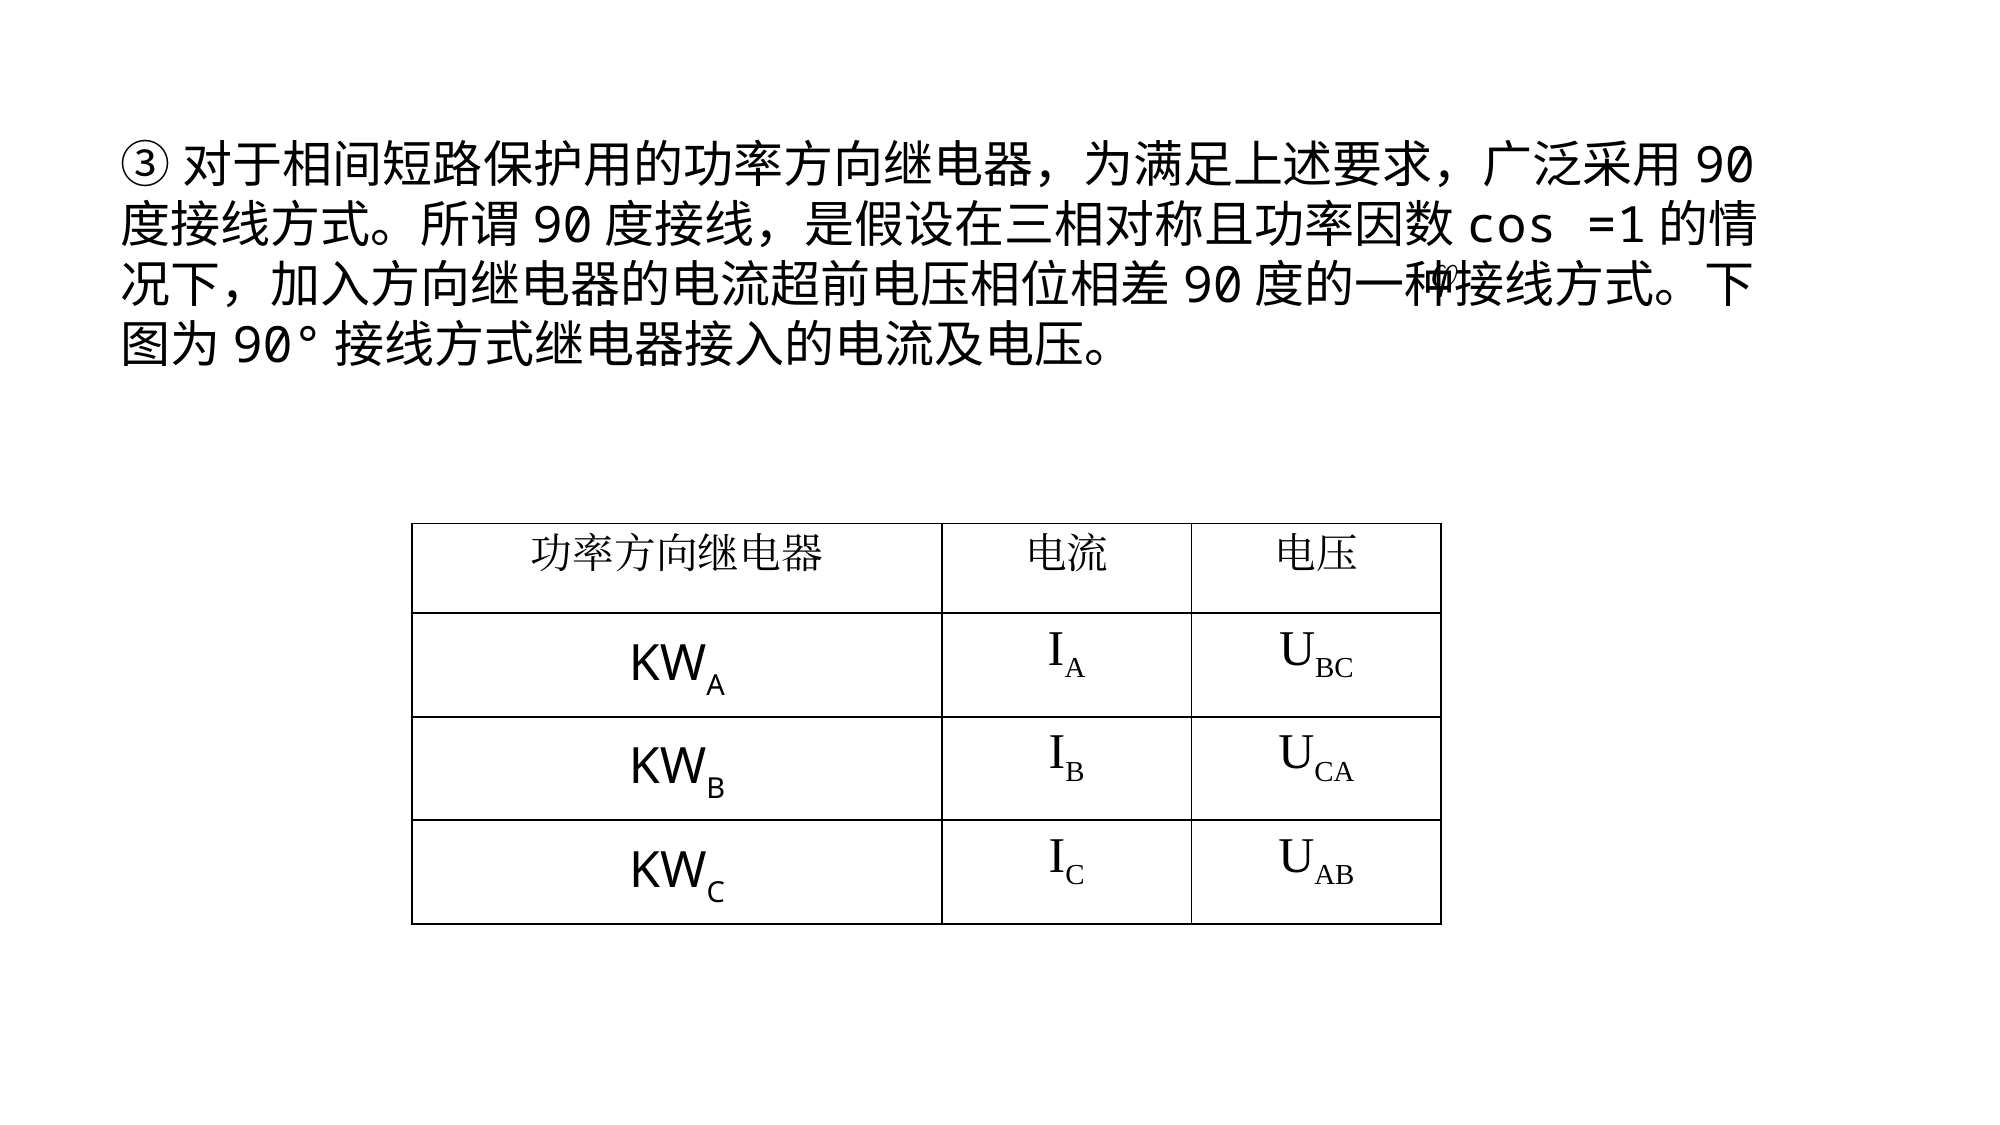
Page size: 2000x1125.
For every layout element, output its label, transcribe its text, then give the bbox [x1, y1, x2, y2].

table_cell KWC [413, 821, 941, 923]
table_cell KWA [413, 614, 941, 716]
table_header 电压 [1192, 524, 1440, 612]
table_cell UBC [1192, 614, 1440, 716]
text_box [1425, 254, 1466, 309]
table_cell UAB [1192, 821, 1440, 923]
text_box ③对于相间短路保护用的功率方向继电器，为满足上述要求，广泛采用90度接线方式。所谓90度接线，是假设在三相对称且功率因数cos =1的情况下，加入方向继电器的电流超前电压相位相差90度的一种接线方式。下图为90°接线方式继电器接入的电流及电压。 [106, 125, 1817, 381]
table_cell UCA [1192, 718, 1440, 819]
table_header 电流 [943, 524, 1191, 612]
table_cell IC [943, 821, 1191, 923]
table_header 功率方向继电器 [413, 524, 941, 612]
table_cell IA [943, 614, 1191, 716]
table_cell IB [943, 718, 1191, 819]
table_cell KWB [413, 718, 941, 819]
